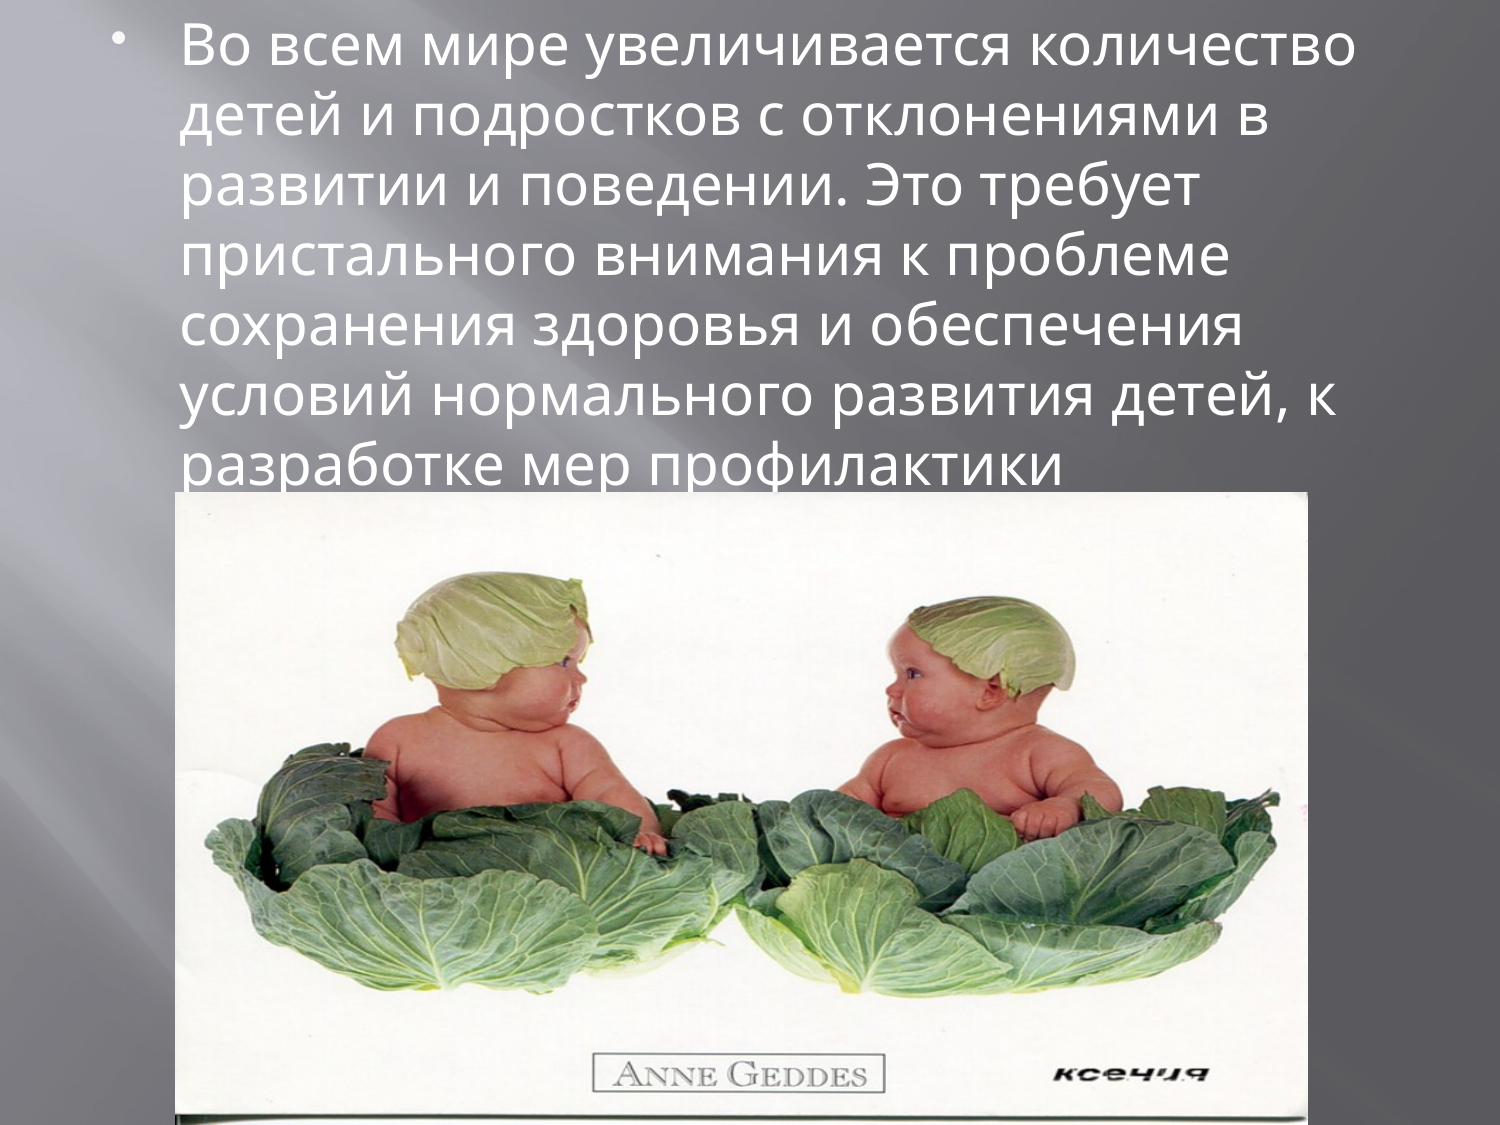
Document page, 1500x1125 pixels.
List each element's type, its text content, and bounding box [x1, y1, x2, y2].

list Во всем мире увеличивается количество детей и подростков с отклонениями в развитии и поведении. Это требует пристального внимания к проблеме сохранения здоровья и обеспечения условий нормального развития детей, к разработке мер профилактики отклонений в психическом развитии. [75, 0, 1425, 1067]
picture [175, 491, 1308, 1125]
